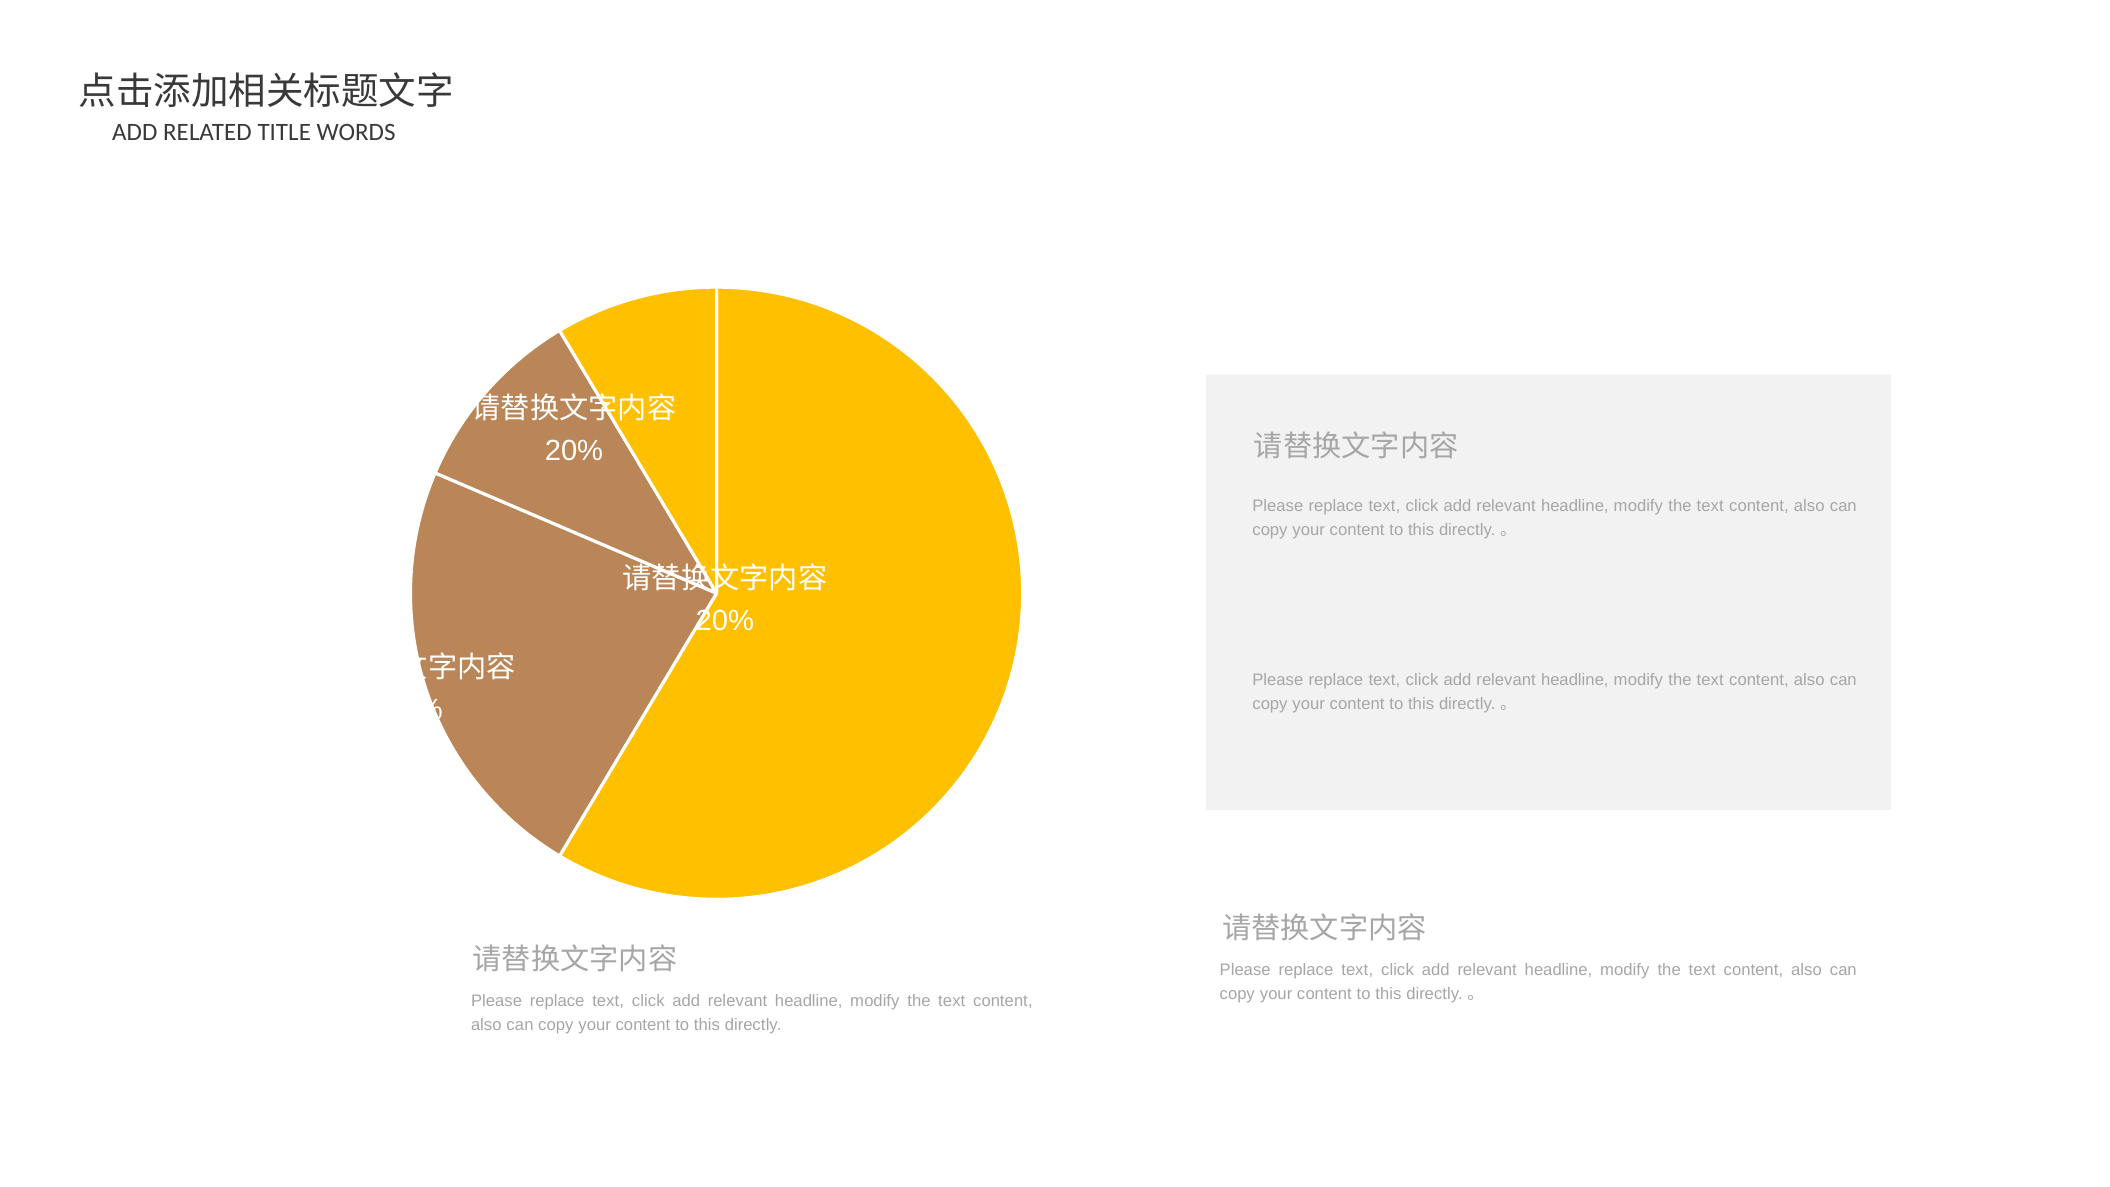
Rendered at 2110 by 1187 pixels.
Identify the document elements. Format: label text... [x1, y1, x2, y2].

text_box Please replace text, click add relevant headline, modify the text content, also can copy your content to this directly.。 [1204, 947, 1873, 1011]
text_box 请替换文字内容 [457, 926, 699, 978]
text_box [219, 274, 1214, 913]
text_box 点击添加相关标题文字 [62, 59, 470, 121]
text_box 请替换文字内容 [1207, 895, 1449, 947]
text_box ADD RELATED TITLE WORDS [96, 107, 413, 154]
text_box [1205, 374, 1891, 810]
text_box Please replace text, click add relevant headline, modify the text content, also can copy your content to this directly. [456, 978, 1049, 1042]
